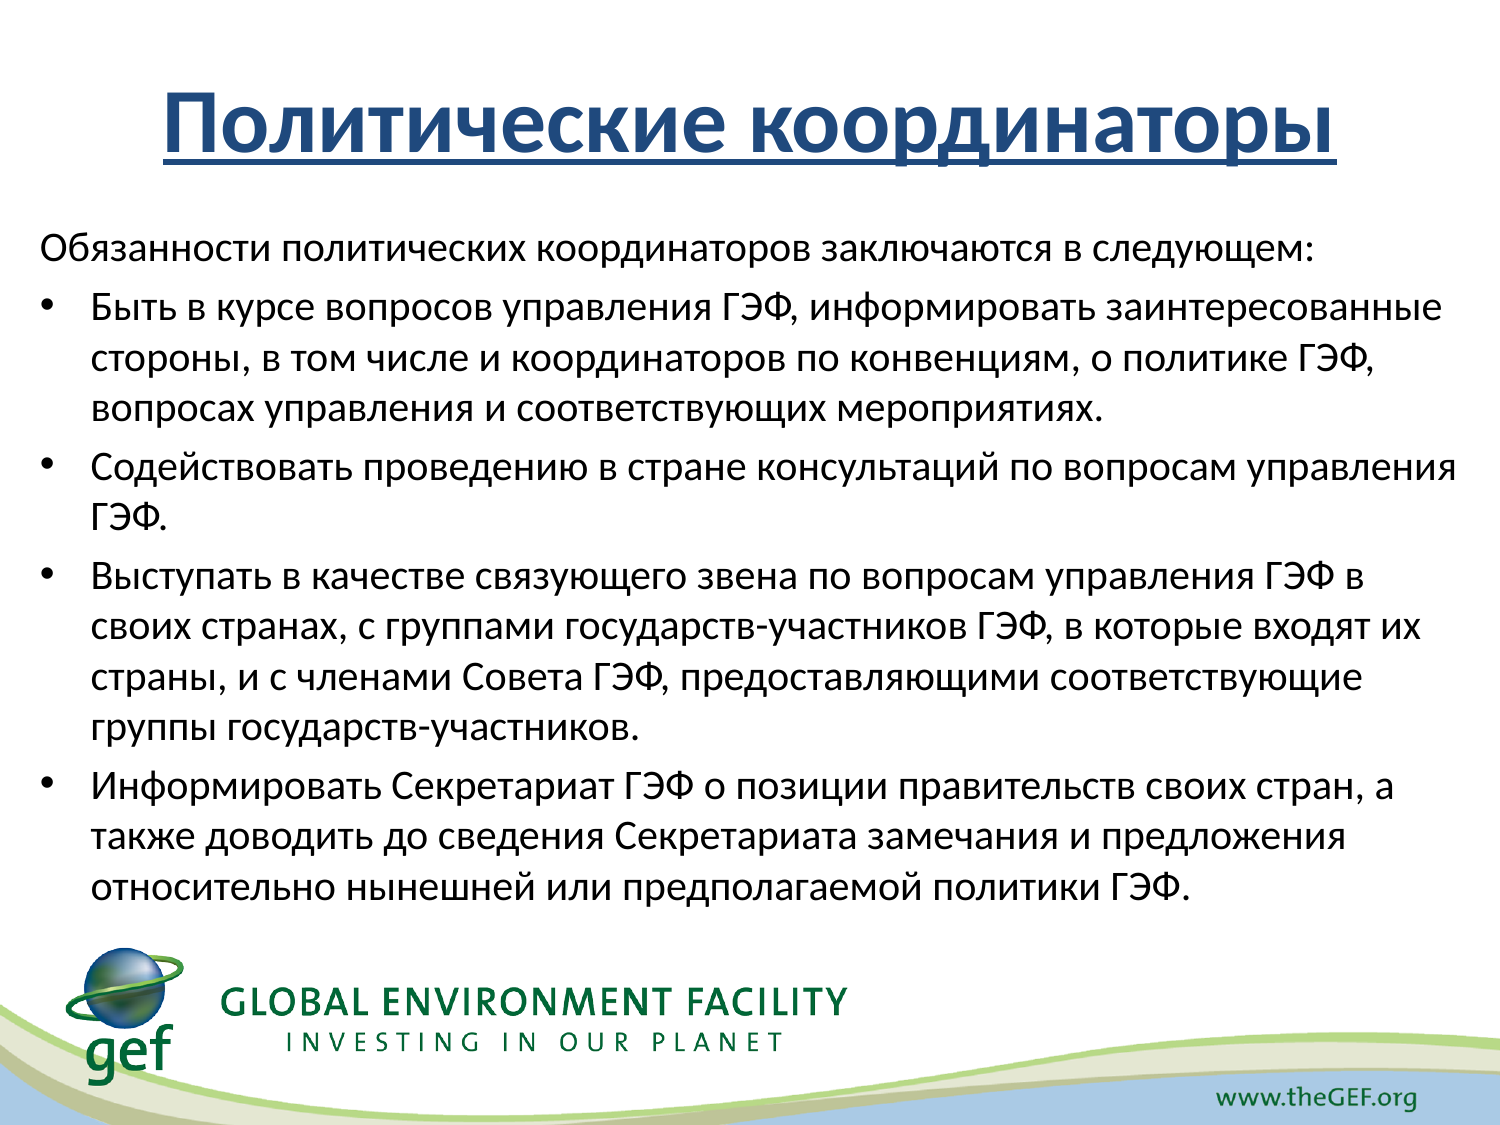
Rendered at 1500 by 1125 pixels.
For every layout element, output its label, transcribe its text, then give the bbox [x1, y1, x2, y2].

title Политические координаторы [74, 44, 1426, 188]
picture [0, 920, 1500, 1125]
list Обязанности политических координаторов заключаются в следующем: Быть в курсе вопросов управления ГЭФ, информировать заинтересованные стороны, в том числе и координаторов по конвенциям, о политике ГЭФ, вопросах управления и соответствующих мероприятиях. Содействовать проведению в стране консультаций по вопросам управления ГЭФ. Выступать в качестве связующего звена по вопросам управления ГЭФ в своих странах, с группами государств-участников ГЭФ, в которые входят их страны, и с членами Совета ГЭФ, предоставляющими соответствующие группы государств-участников. Информировать Секретариат ГЭФ о позиции правительств своих стран, а также доводить до сведения Секретариата замечания и предложения относительно нынешней или предполагаемой политики ГЭФ. [24, 212, 1476, 938]
